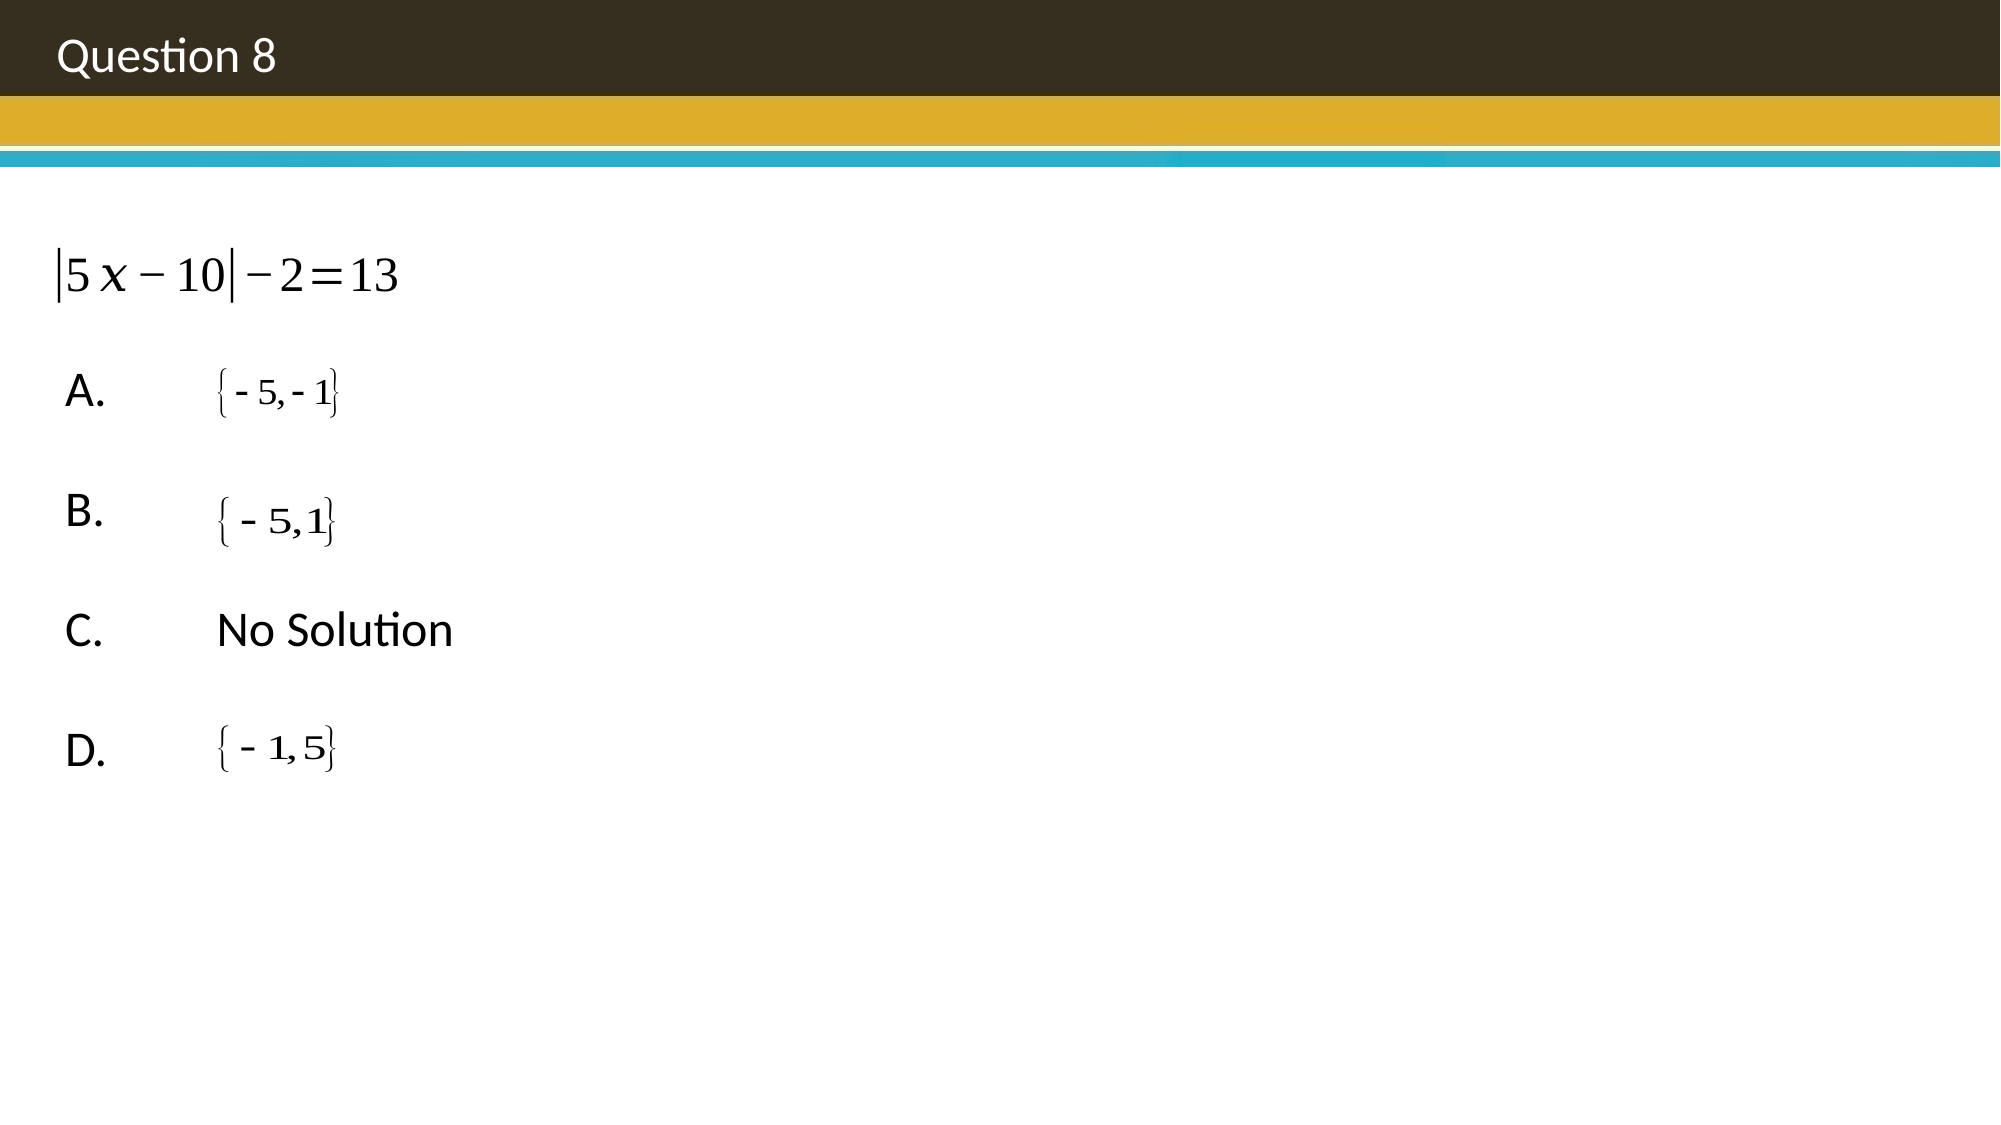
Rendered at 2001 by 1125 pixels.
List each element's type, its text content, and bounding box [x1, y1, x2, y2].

picture [0, 0, 2000, 167]
picture [212, 364, 355, 427]
picture [212, 722, 355, 780]
text_box A. B. C. No Solution D. [50, 229, 1950, 785]
picture [212, 493, 355, 555]
text_box Question 8 [41, 14, 293, 90]
